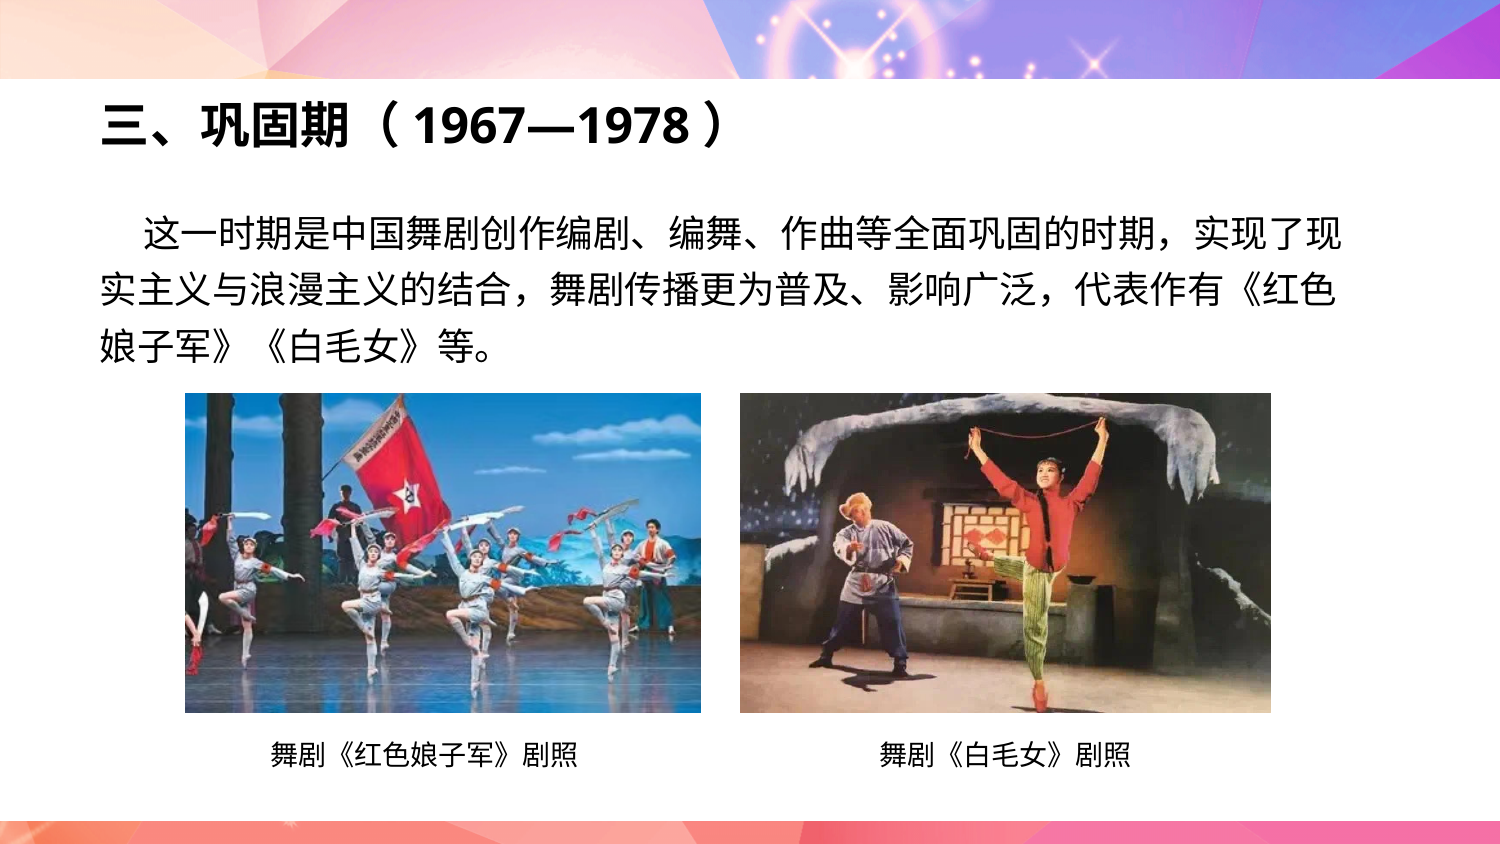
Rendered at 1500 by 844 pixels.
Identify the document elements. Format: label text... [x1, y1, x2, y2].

text_box 三、巩固期（1967—1978） 这一时期是中国舞剧创作编剧、编舞、作曲等全面巩固的时期，实现了现实主义与浪漫主义的结合，舞剧传播更为普及、影响广泛，代表作有《红色娘子军》《白毛女》等。 [85, 86, 1379, 442]
picture [0, 0, 1500, 79]
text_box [185, 393, 701, 791]
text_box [740, 393, 1271, 780]
picture [0, 821, 1500, 844]
